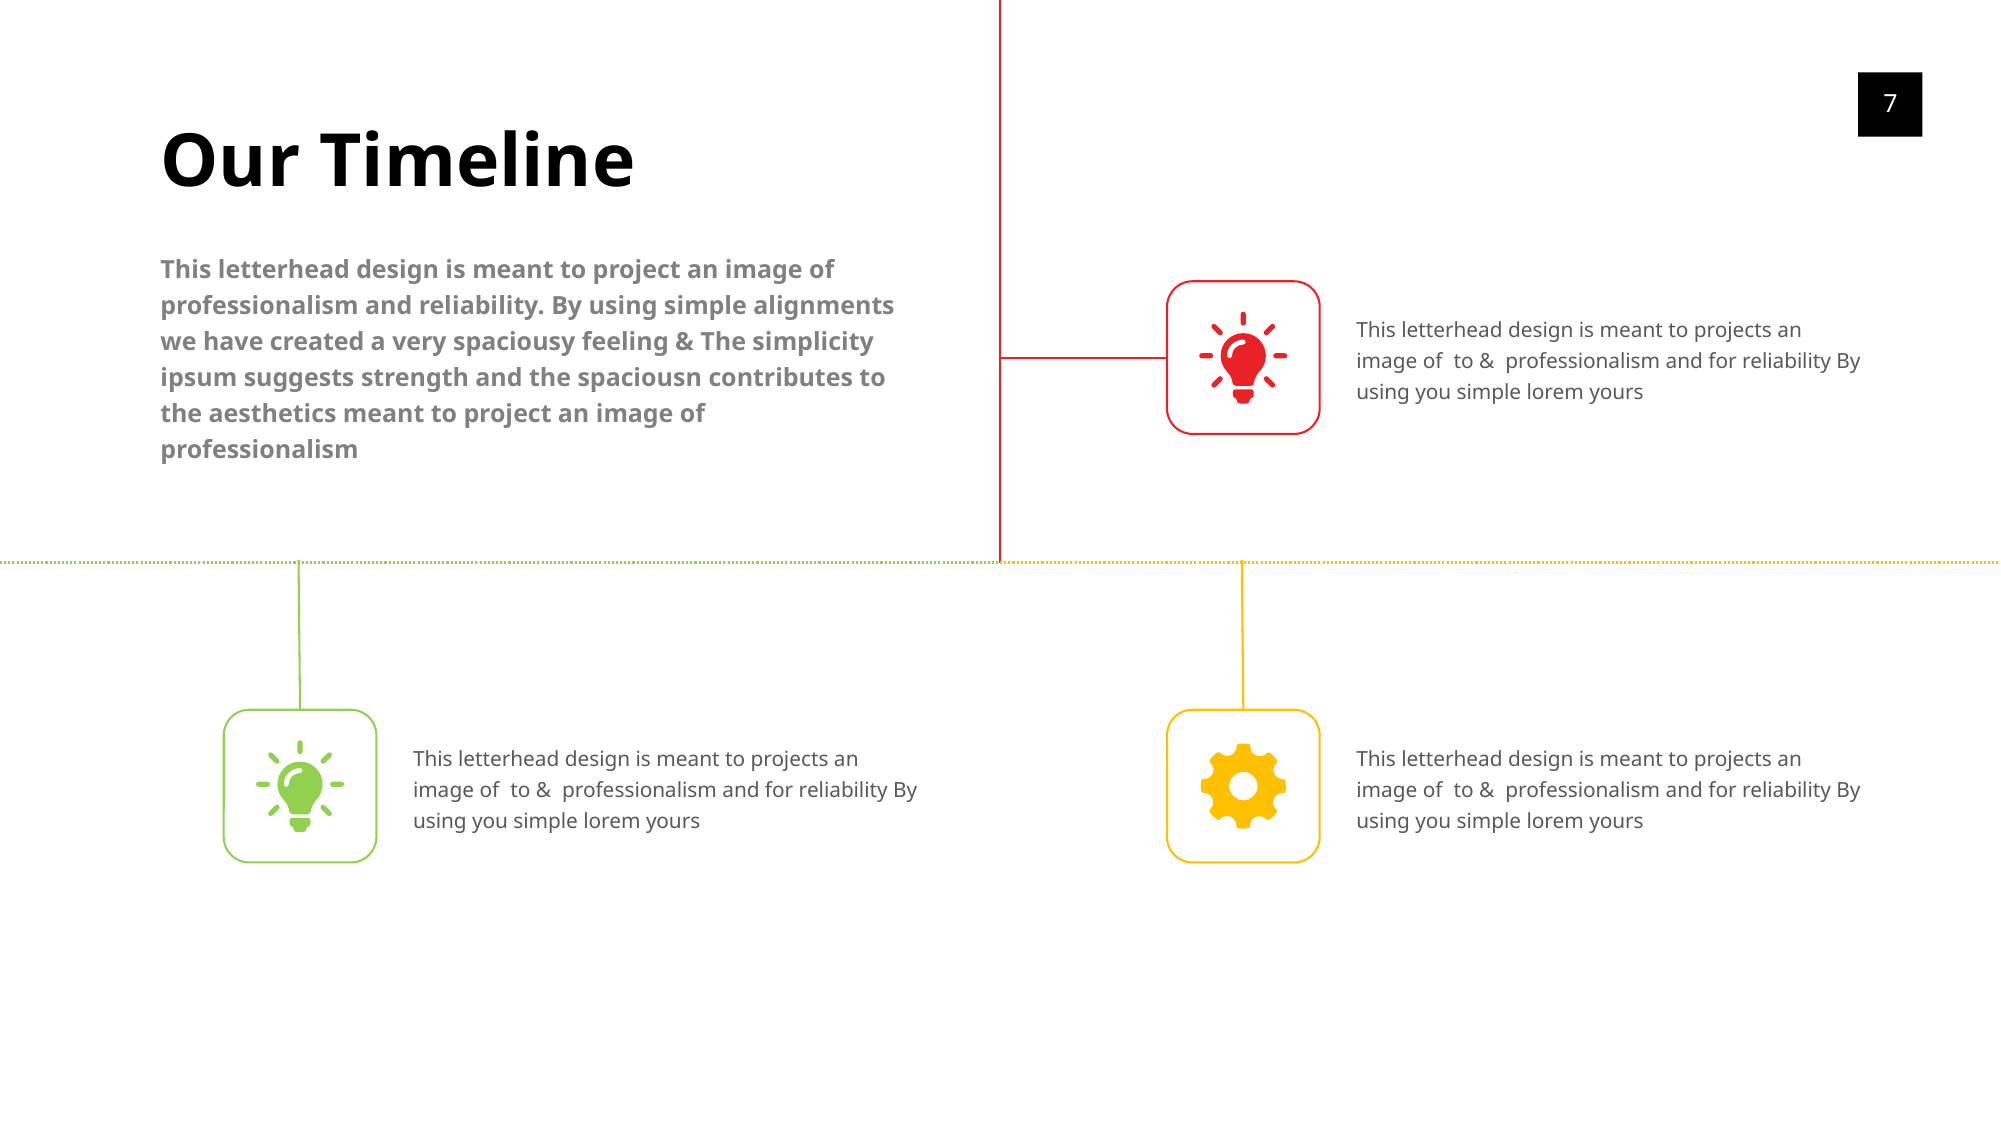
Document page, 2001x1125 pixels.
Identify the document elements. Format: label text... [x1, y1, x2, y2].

title Our Timeline [145, 106, 692, 219]
text_box [1240, 311, 1246, 326]
text_box [1220, 333, 1266, 386]
text_box [1263, 323, 1276, 336]
text_box This letterhead design is meant to projects an image of to & professionalism and for reliability By using you simple lorem yours [1356, 727, 1863, 844]
text_box [222, 708, 378, 864]
text_box [1165, 708, 1321, 864]
text_box [1211, 323, 1223, 336]
text_box [1211, 376, 1223, 388]
text_box This letterhead design is meant to projects an image of to & professionalism and for reliability By using you simple lorem yours [413, 727, 920, 844]
text_box This letterhead design is meant to projects an image of to & professionalism and for reliability By using you simple lorem yours [1356, 299, 1863, 416]
slide_number 7 [1854, 78, 1927, 130]
text_box [1263, 376, 1276, 388]
text_box [1273, 353, 1288, 359]
text_box [1165, 280, 1321, 435]
text_box [1199, 353, 1214, 359]
text_box [1232, 389, 1254, 404]
text_box This letterhead design is meant to project an image of professionalism and reliability. By using simple alignments we have created a very spaciousy feeling & The simplicity ipsum suggests strength and the spaciousn contributes to the aesthetics meant to project an image of professionalism [145, 240, 922, 471]
